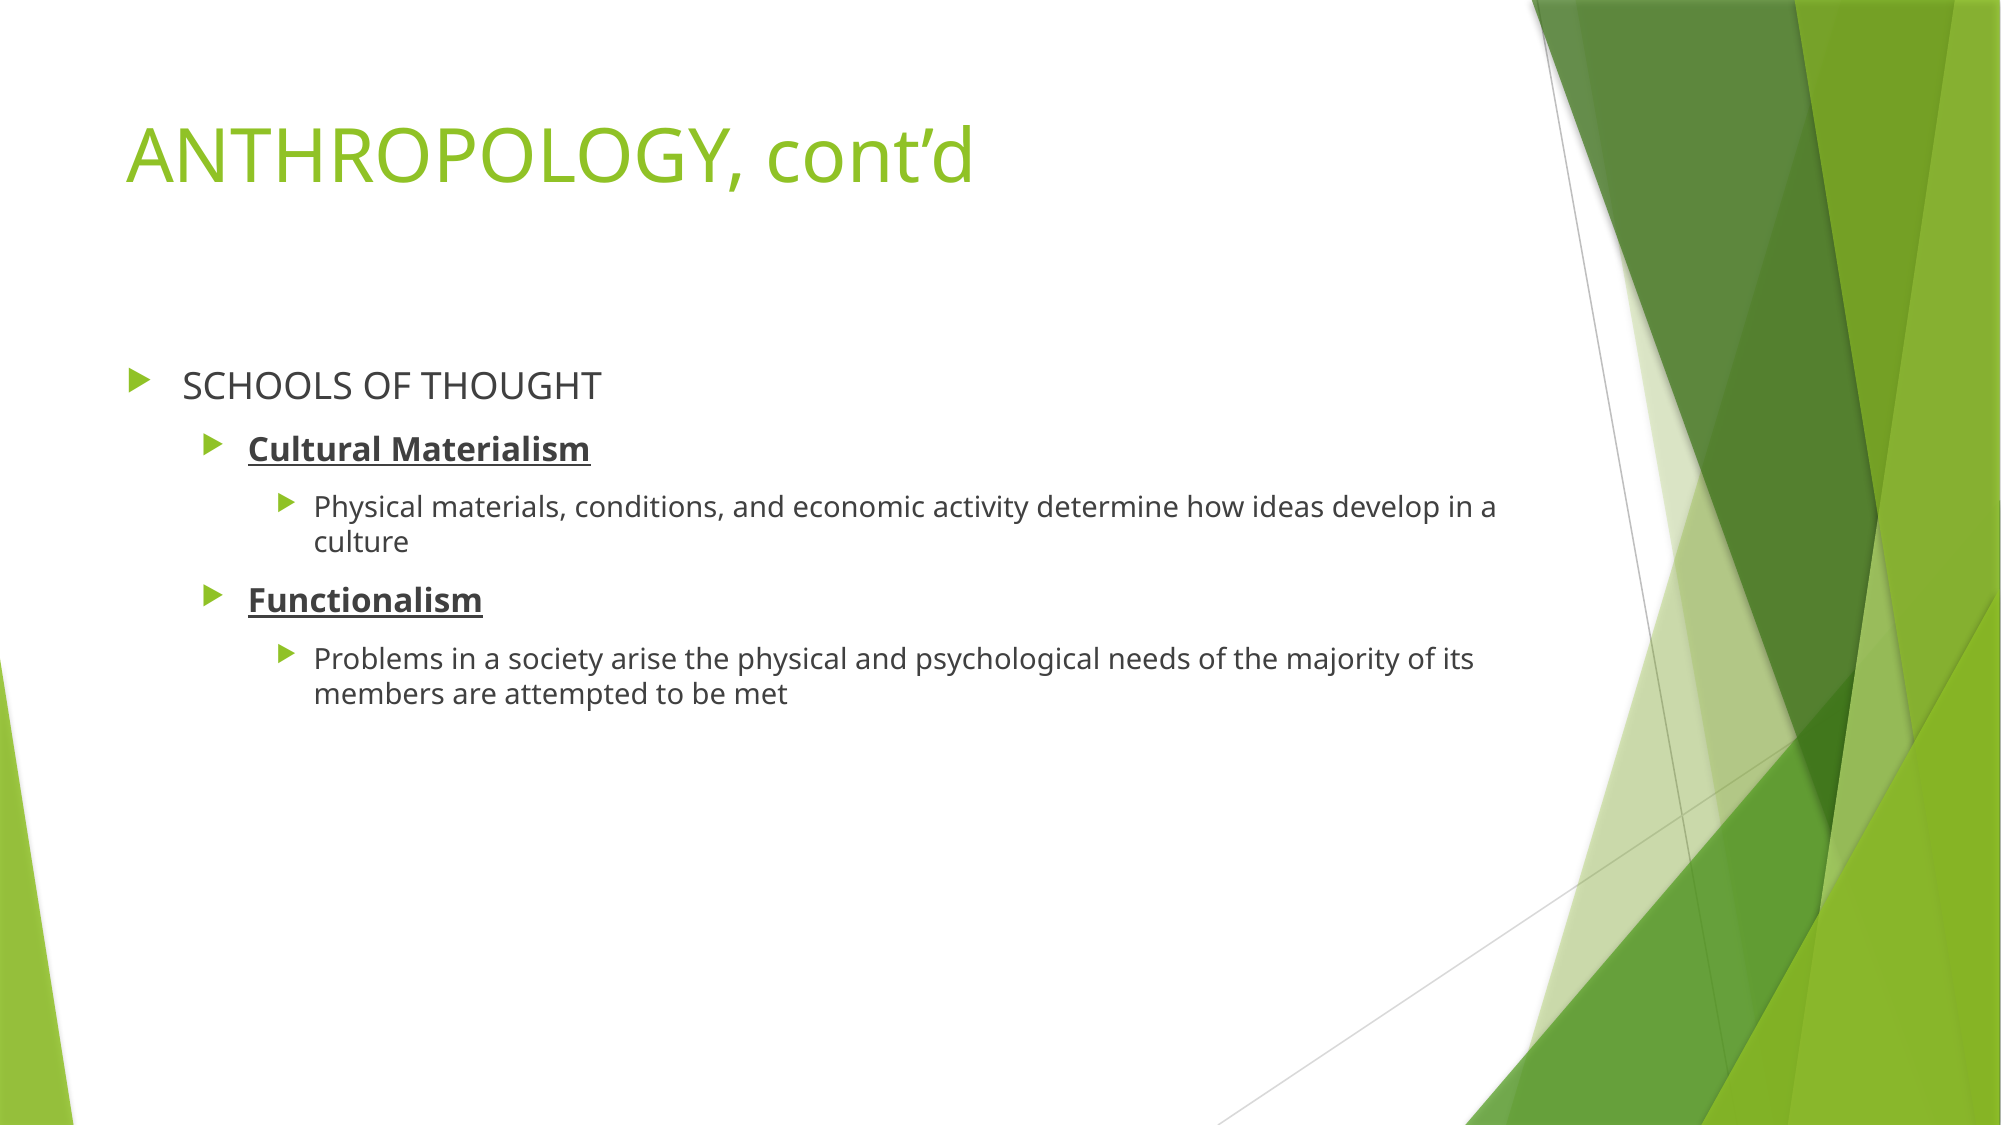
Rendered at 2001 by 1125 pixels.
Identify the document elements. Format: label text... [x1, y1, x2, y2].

list SCHOOLS OF THOUGHT Cultural Materialism Physical materials, conditions, and economic activity determine how ideas develop in a culture Functionalism Problems in a society arise the physical and psychological needs of the majority of its members are attempted to be met [111, 354, 1522, 992]
title ANTHROPOLOGY, cont’d [111, 99, 1522, 317]
